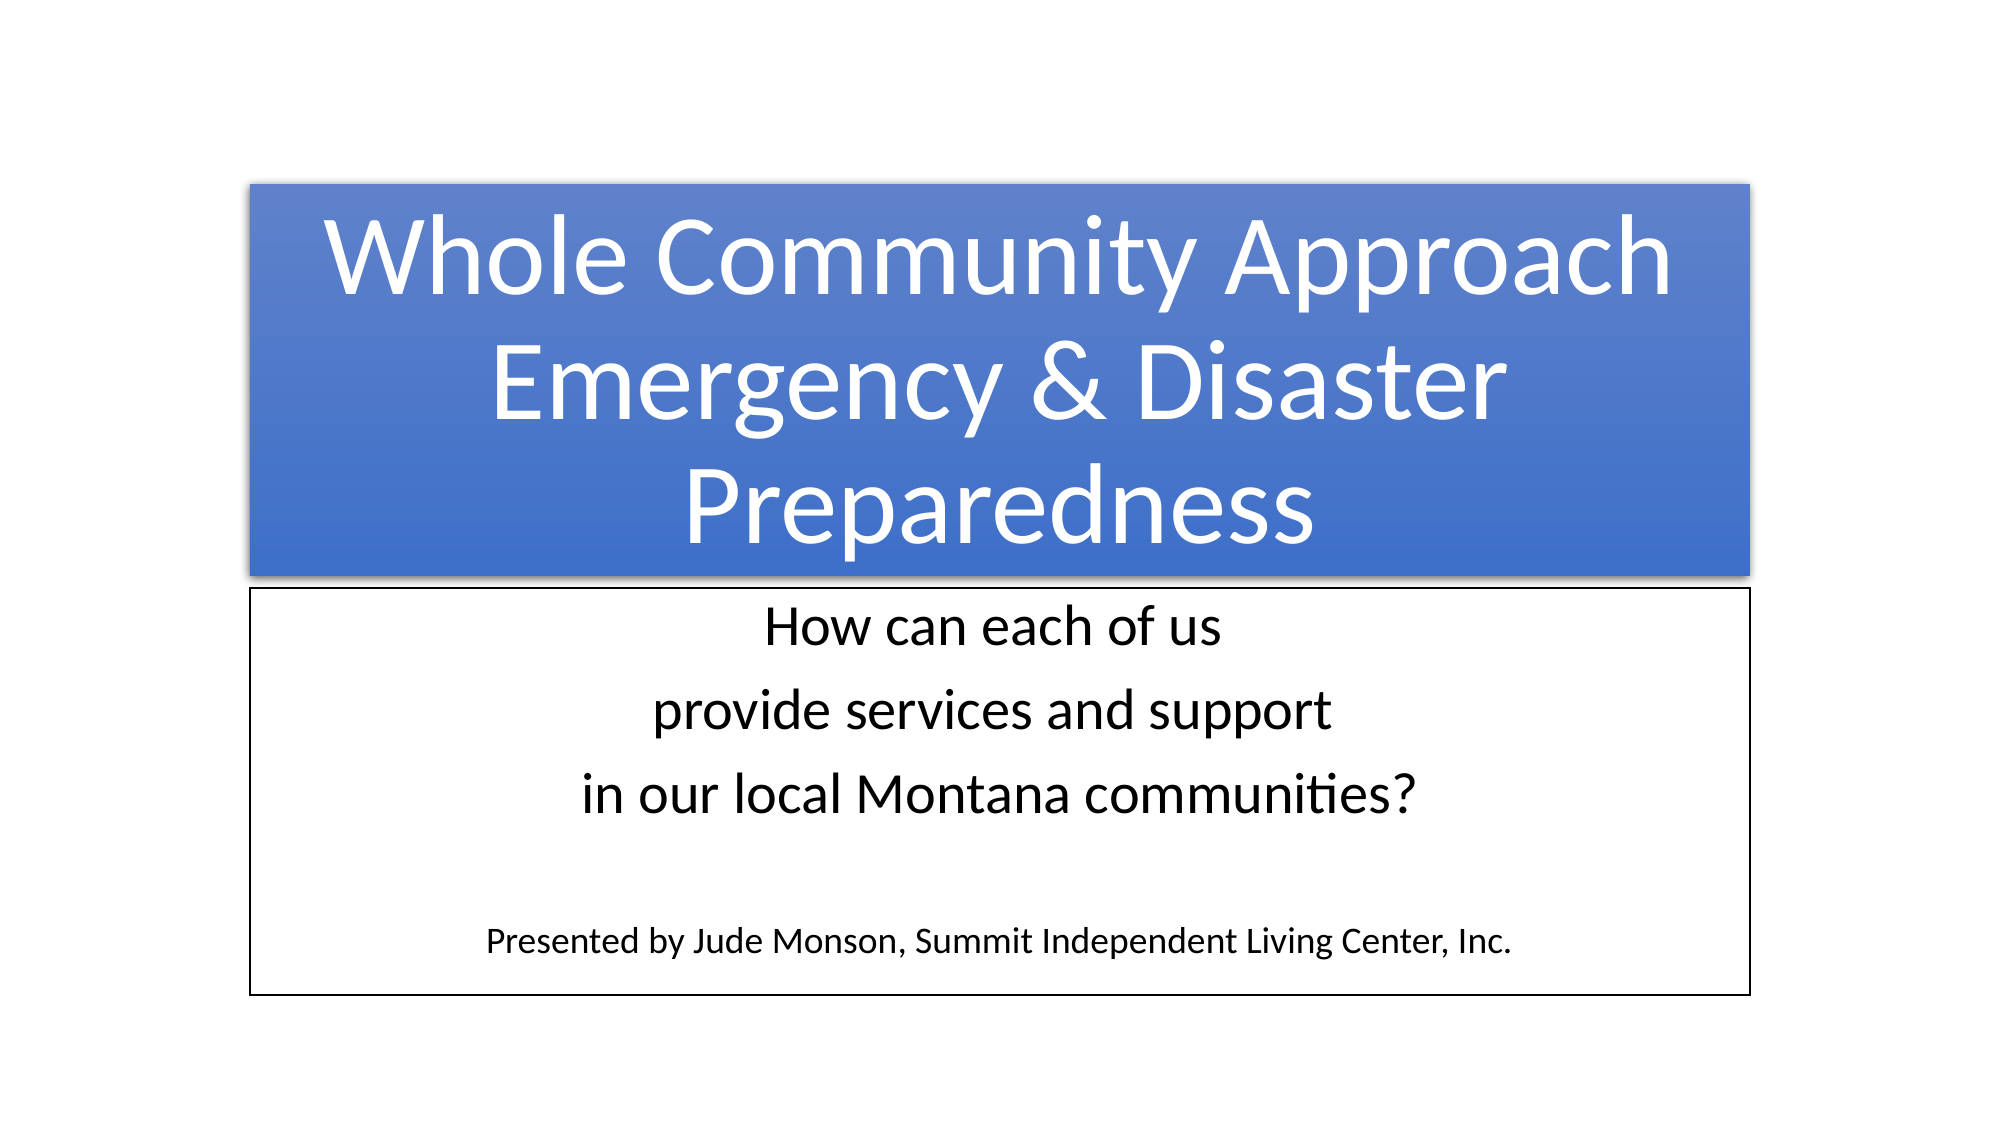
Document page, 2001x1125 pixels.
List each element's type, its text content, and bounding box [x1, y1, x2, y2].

title Whole Community Approach Emergency & Disaster Preparedness [249, 184, 1750, 576]
subtitle How can each of us provide services and support in our local Montana communities? Presented by Jude Monson, Summit Independent Living Center, Inc. [249, 587, 1751, 996]
